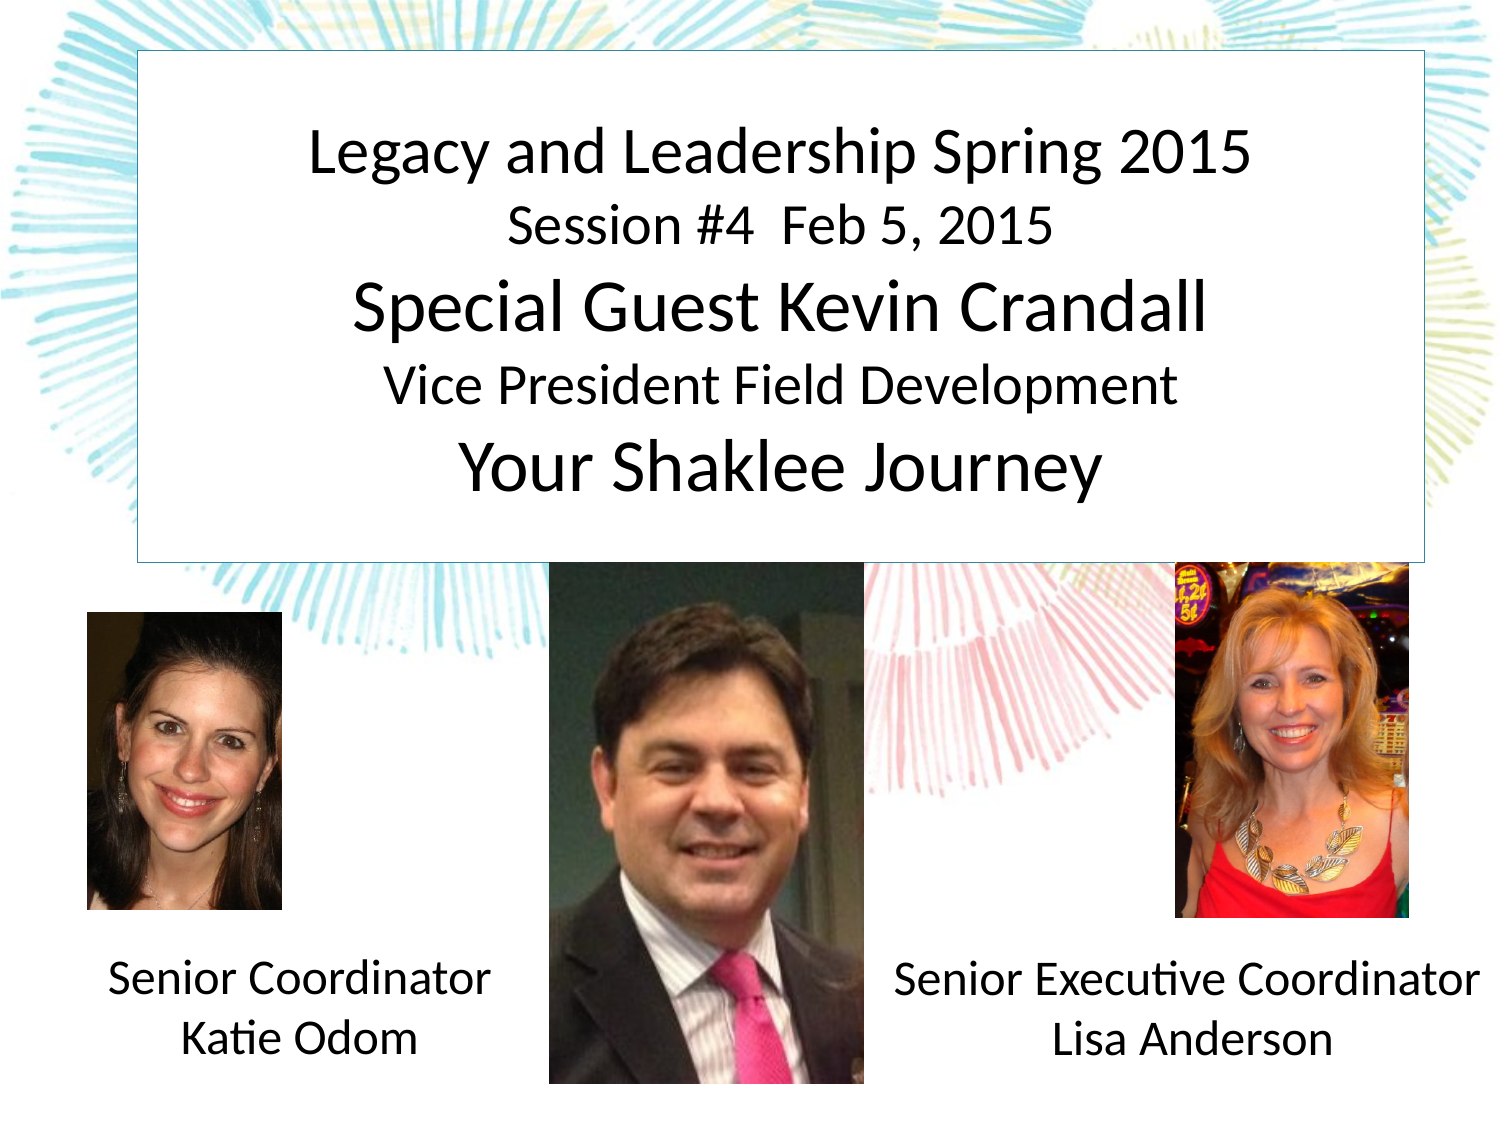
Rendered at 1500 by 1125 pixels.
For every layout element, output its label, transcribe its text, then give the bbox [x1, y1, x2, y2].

picture [0, 0, 1500, 1085]
subtitle Senior Executive Coordinator Lisa Anderson [875, 937, 1500, 1088]
text_box Senior Coordinator Katie Odom [37, 937, 544, 1073]
